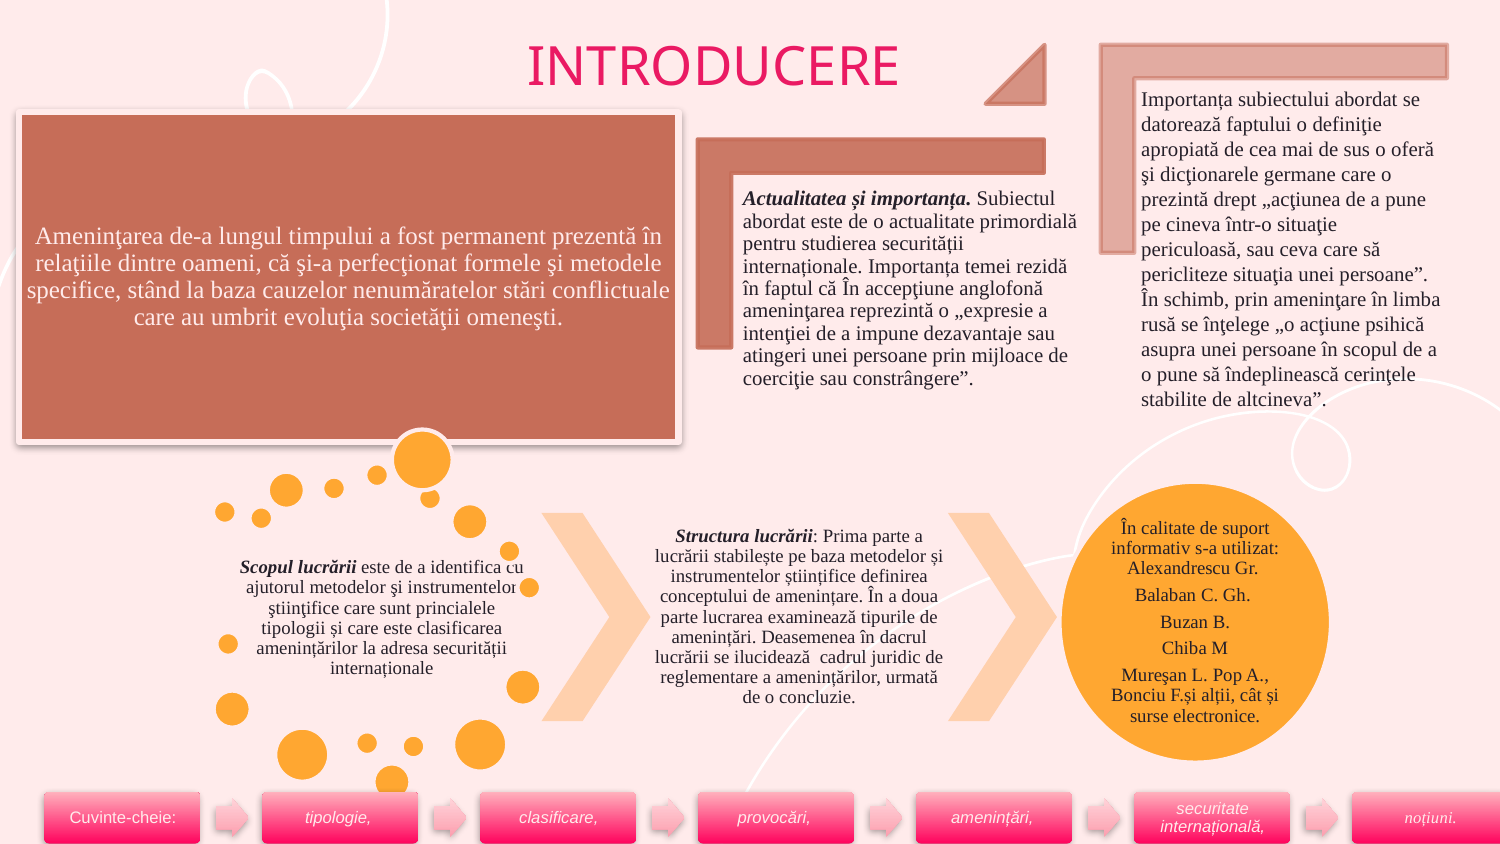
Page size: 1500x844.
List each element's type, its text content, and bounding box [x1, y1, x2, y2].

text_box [697, 0, 1448, 667]
title INTRODUCERE [324, 48, 692, 112]
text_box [212, 350, 1338, 790]
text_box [18, 79, 679, 475]
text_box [43, 791, 1500, 844]
